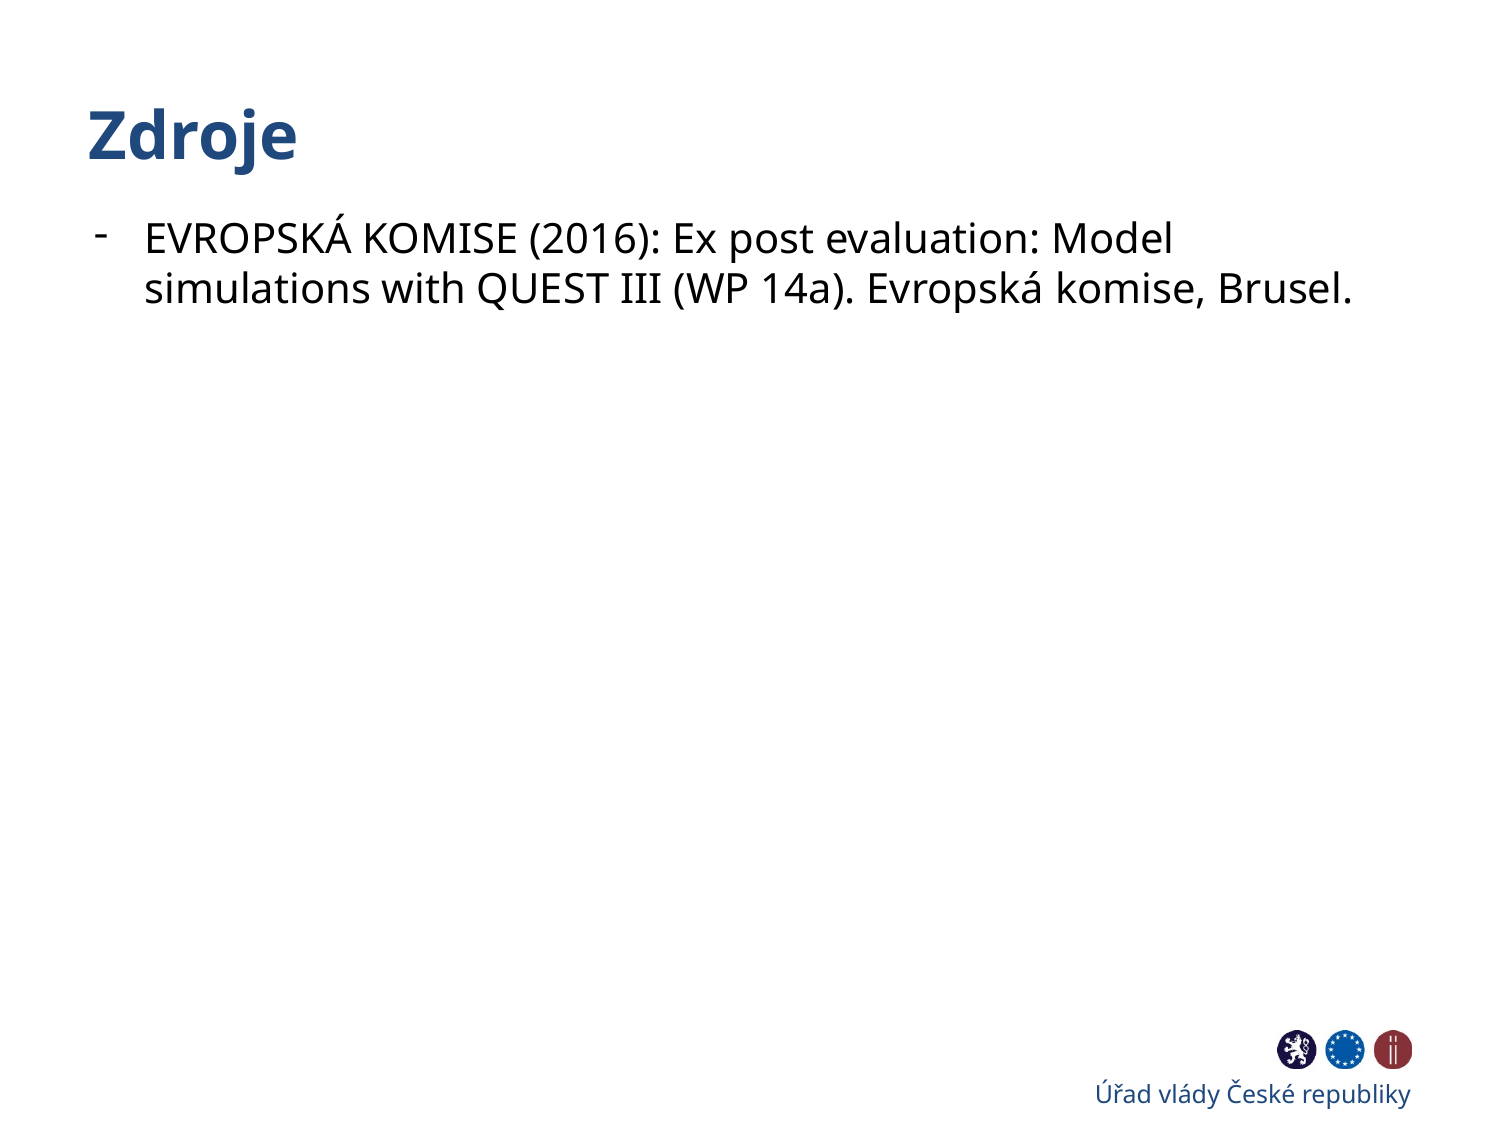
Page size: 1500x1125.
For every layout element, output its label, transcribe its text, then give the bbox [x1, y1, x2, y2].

title Zdroje [88, 38, 1412, 211]
text_box EVROPSKÁ KOMISE (2016): Ex post evaluation: Model simulations with QUEST III (WP 14a). Evropská komise, Brusel. [88, 211, 1412, 312]
picture [1277, 1030, 1412, 1070]
text_box Úřad vlády České republiky [936, 1078, 1412, 1109]
